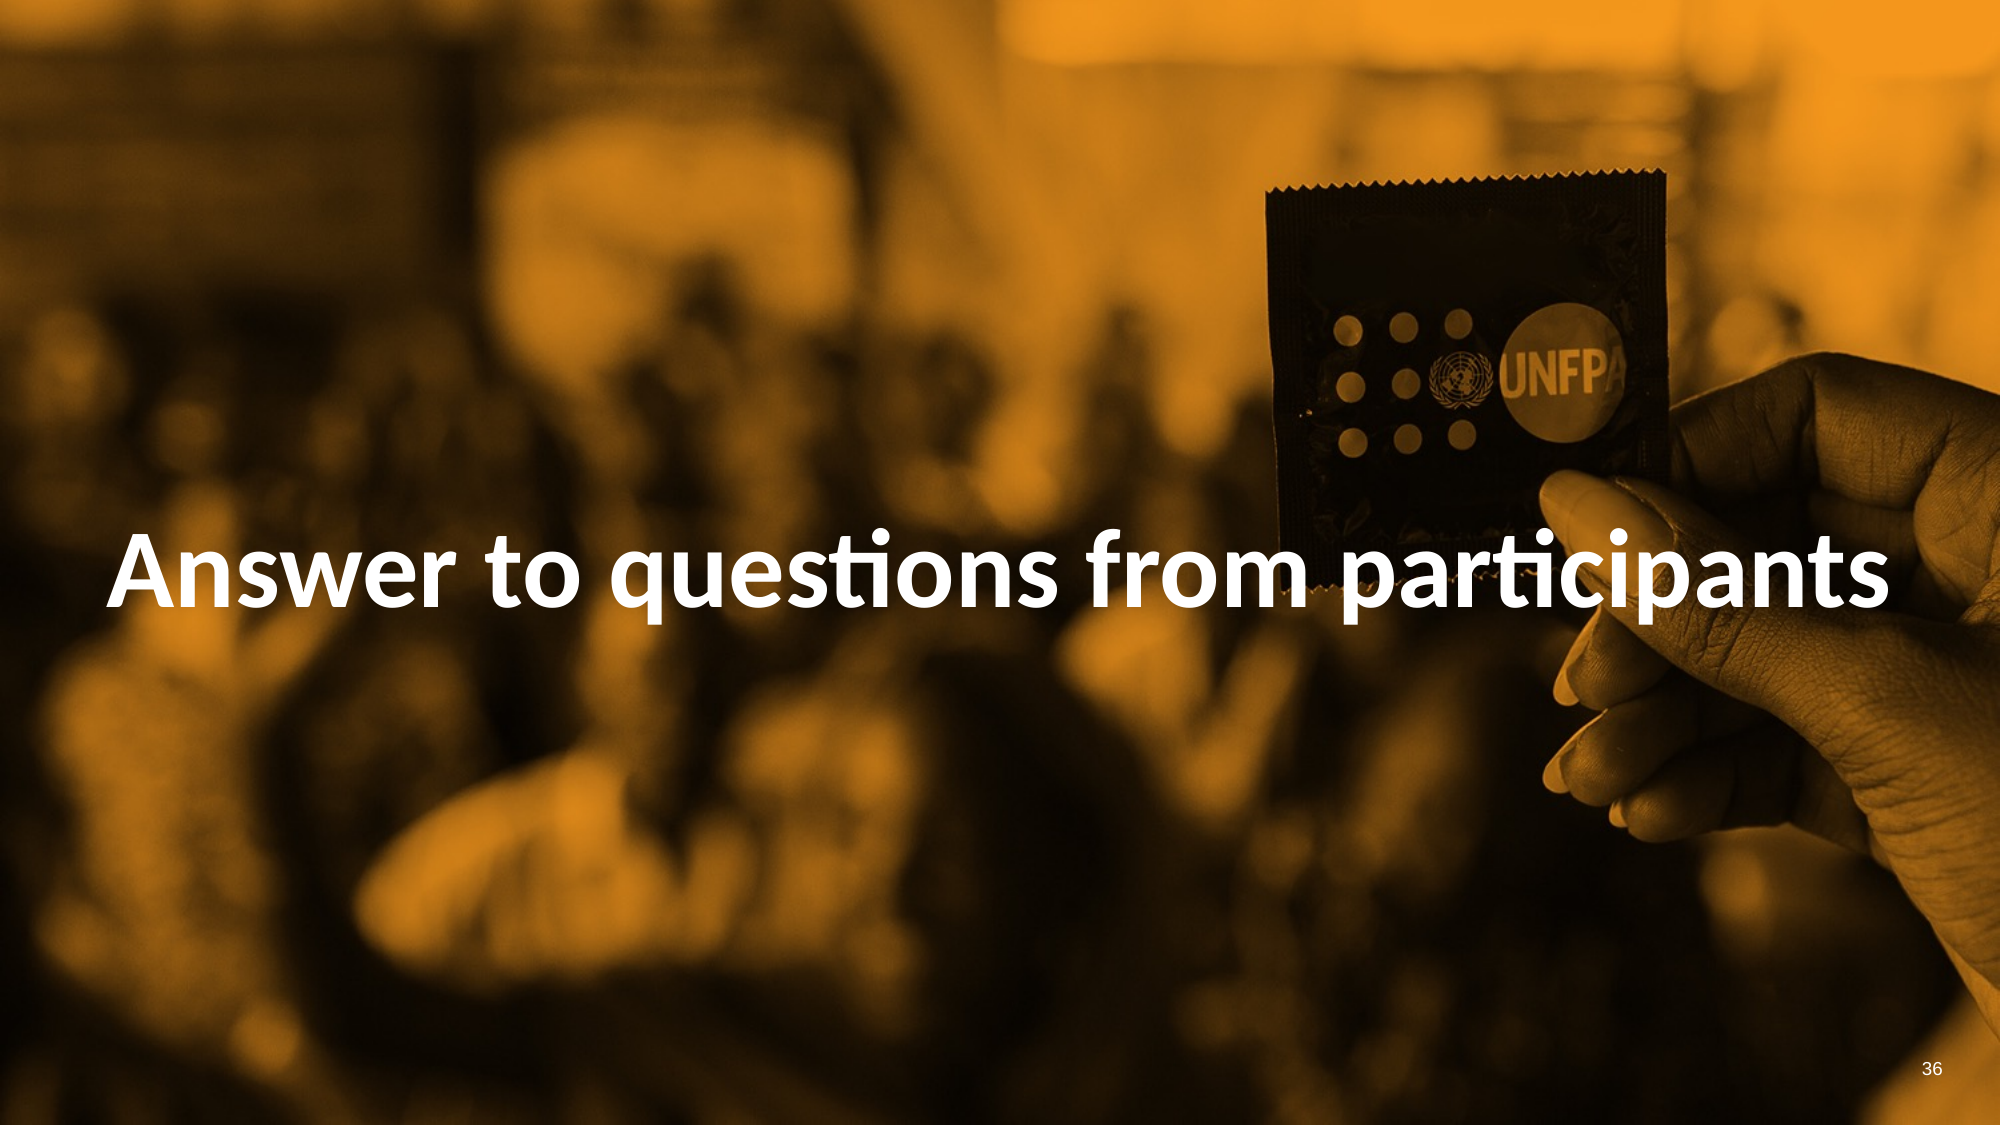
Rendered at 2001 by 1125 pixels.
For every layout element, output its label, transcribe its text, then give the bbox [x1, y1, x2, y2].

title Answer to questions from participants [88, 426, 1912, 699]
picture [0, 0, 2000, 1125]
slide_number 36 [1887, 1051, 1958, 1086]
